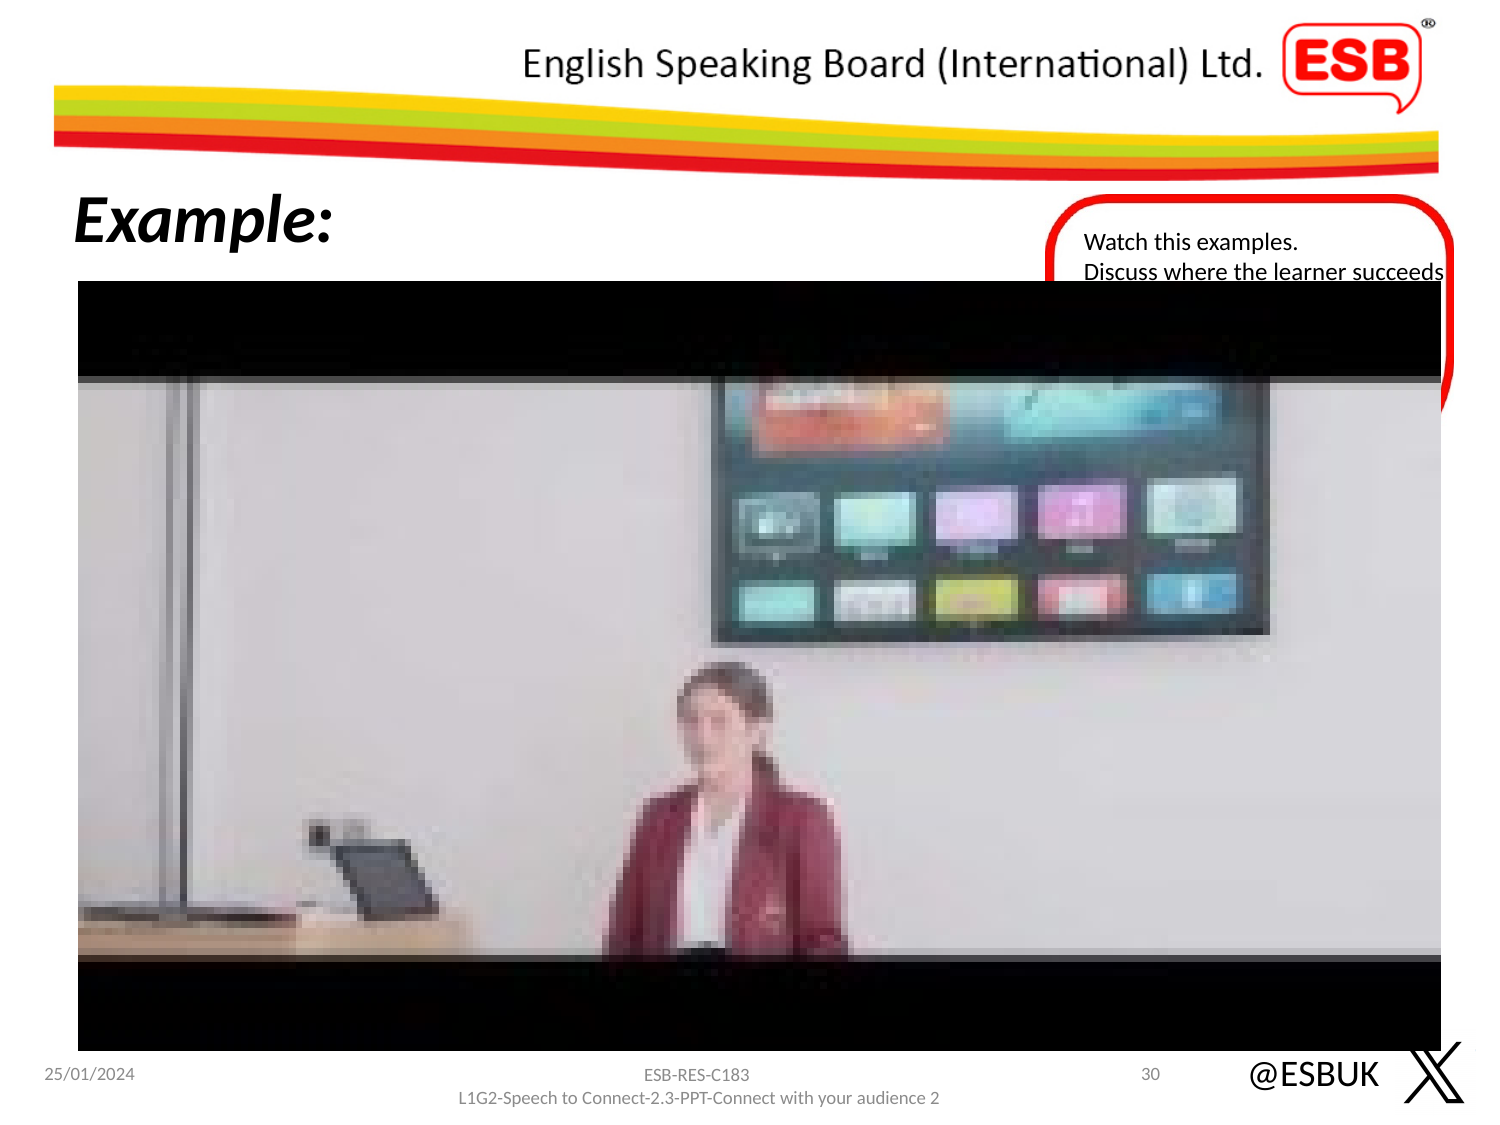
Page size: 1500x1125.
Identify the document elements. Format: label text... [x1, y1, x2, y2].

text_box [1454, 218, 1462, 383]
picture [0, 0, 1500, 189]
footer ESB-RES-C183 L1G2-Speech to Connect-2.3-PPT-Connect with your audience 2 [419, 1068, 930, 1103]
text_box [77, 281, 1441, 1052]
picture [1045, 194, 1454, 472]
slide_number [29, 1042, 367, 1103]
slide_number 30 [930, 1052, 1176, 1103]
picture [1395, 1029, 1476, 1116]
title Example: [58, 160, 1442, 279]
